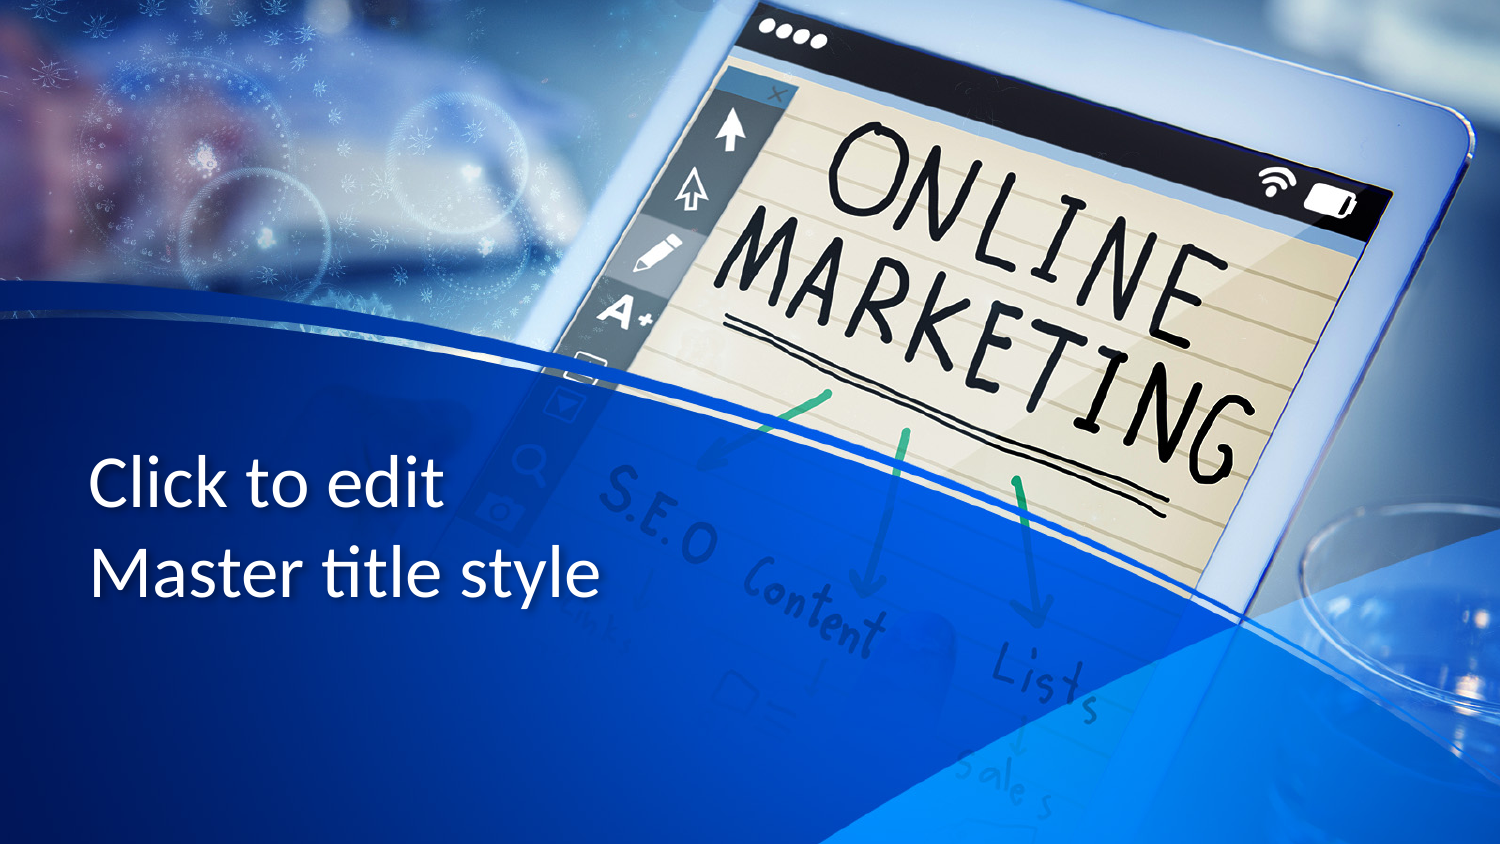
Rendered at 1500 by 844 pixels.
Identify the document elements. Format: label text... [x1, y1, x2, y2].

picture [0, 0, 1500, 844]
title Click to edit Master title style [73, 396, 1402, 648]
